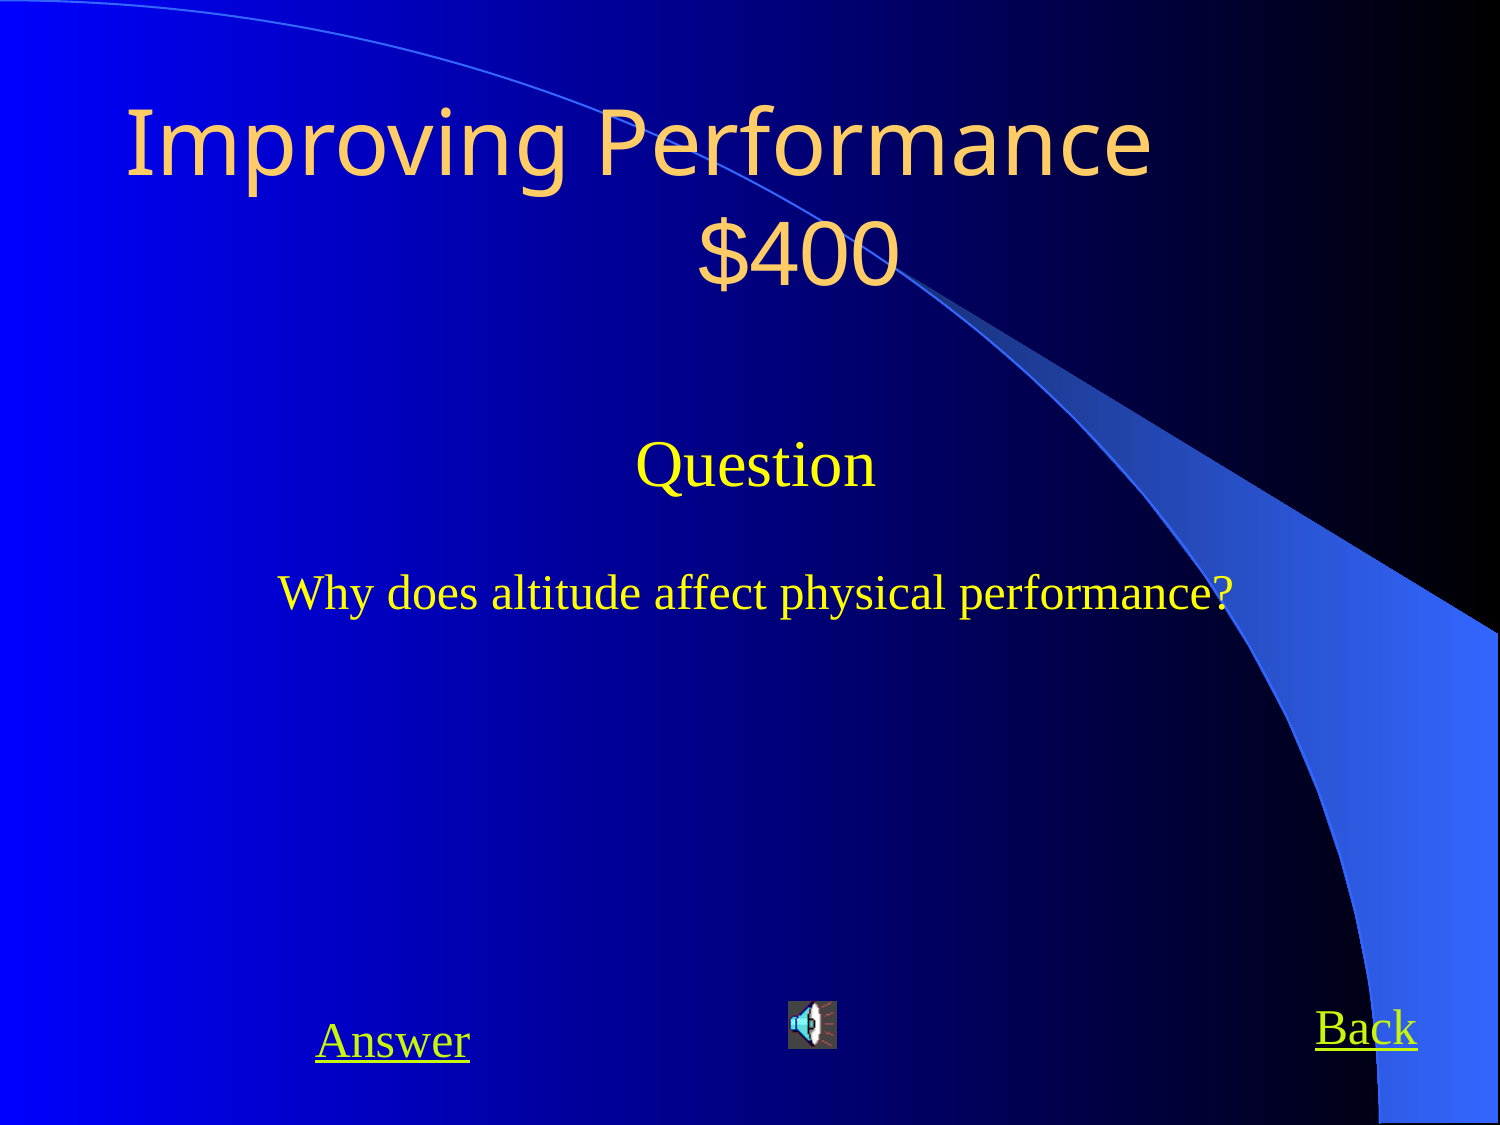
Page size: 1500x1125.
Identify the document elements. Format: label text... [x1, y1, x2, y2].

picture [787, 999, 838, 1051]
text_box Question Why does altitude affect physical performance? [99, 412, 1413, 748]
text_box Back [1300, 987, 1433, 1063]
title Improving Performance $400 [87, 99, 1363, 288]
text_box Answer [300, 999, 625, 1075]
